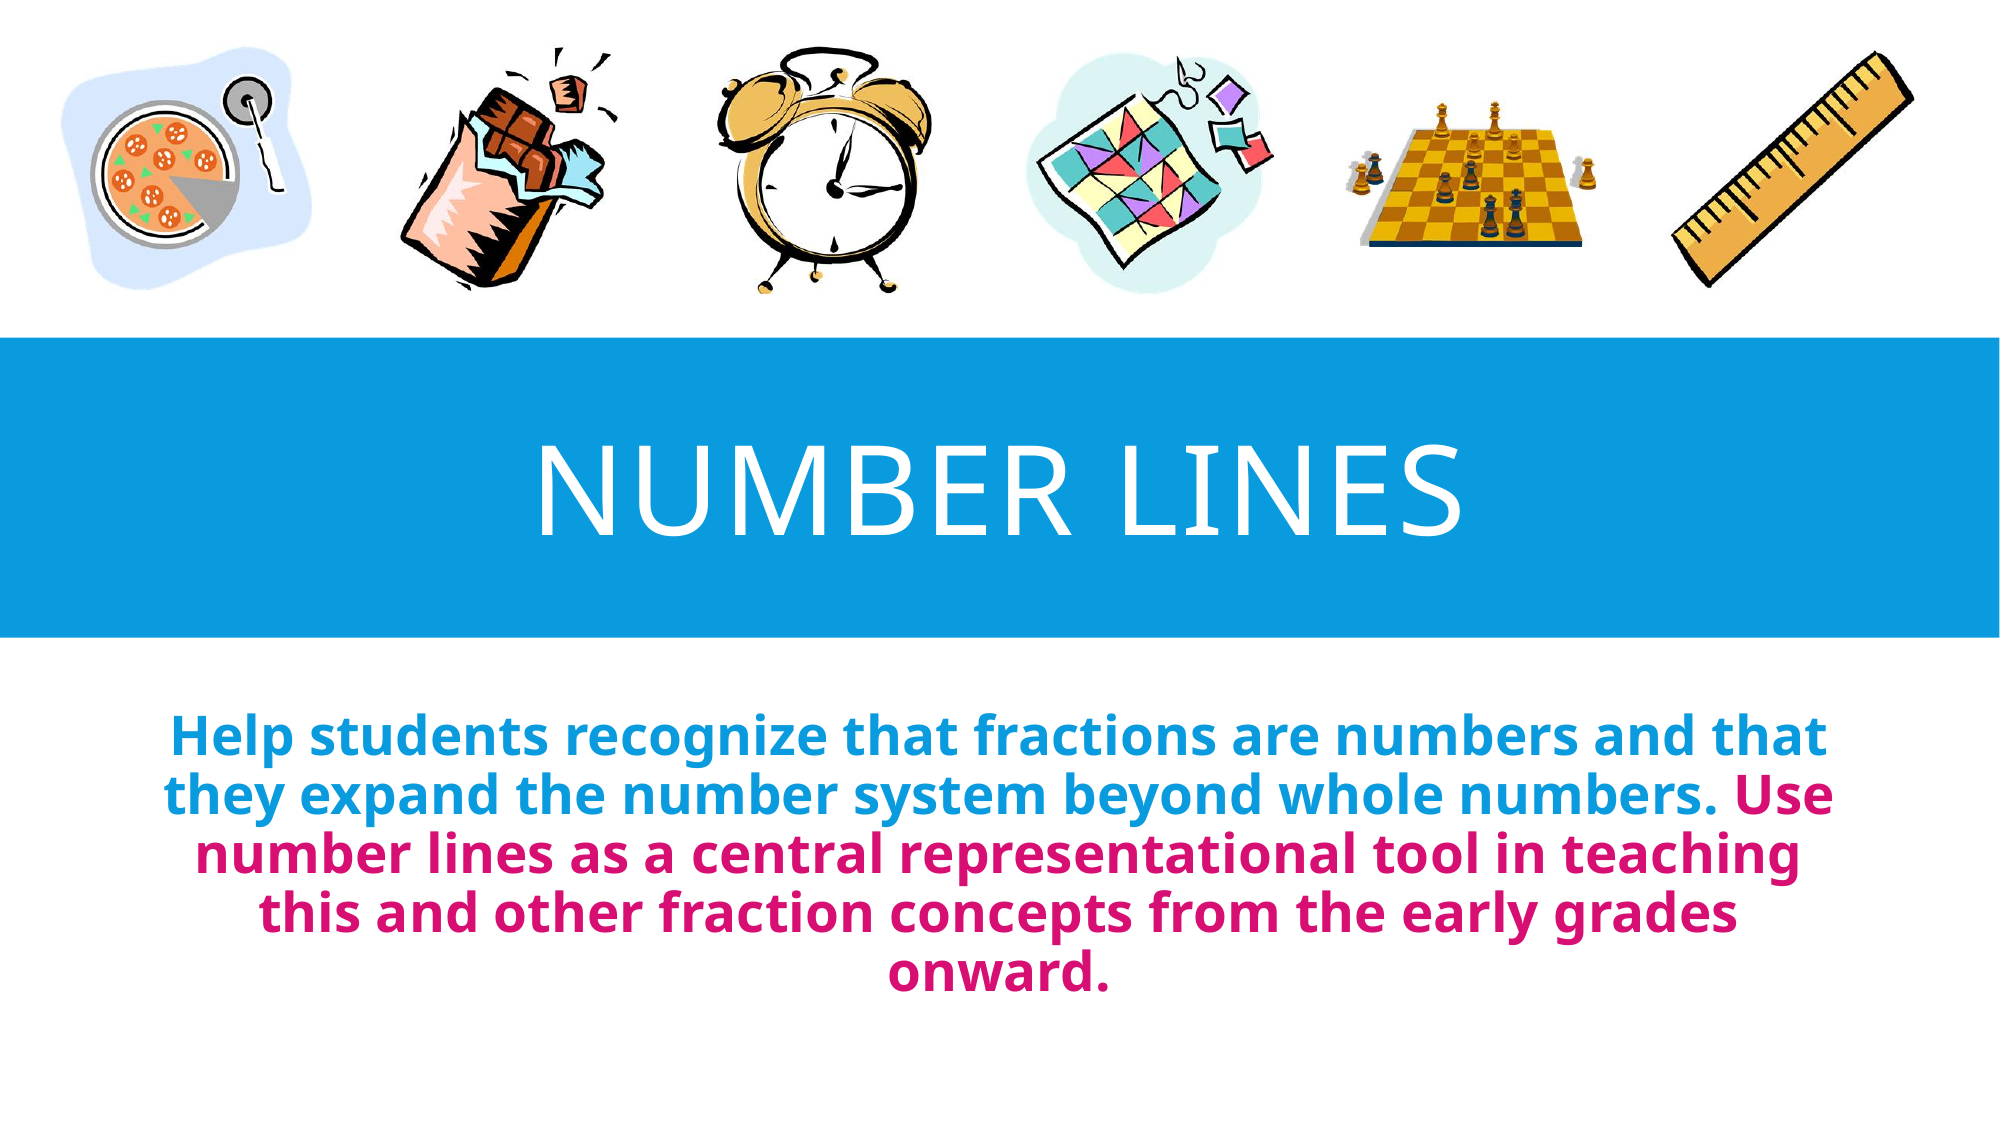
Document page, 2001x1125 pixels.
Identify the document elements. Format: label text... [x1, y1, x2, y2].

picture [1667, 43, 1919, 294]
picture [1345, 48, 1597, 300]
list Help students recognize that fractions are numbers and that they expand the number system beyond whole numbers. Use number lines as a central representational tool in teaching this and other fraction concepts from the early grades onward. [136, 700, 1862, 1013]
picture [1025, 48, 1275, 298]
title Number lines [136, 362, 1862, 638]
picture [60, 43, 312, 294]
picture [382, 43, 634, 294]
picture [705, 45, 954, 294]
